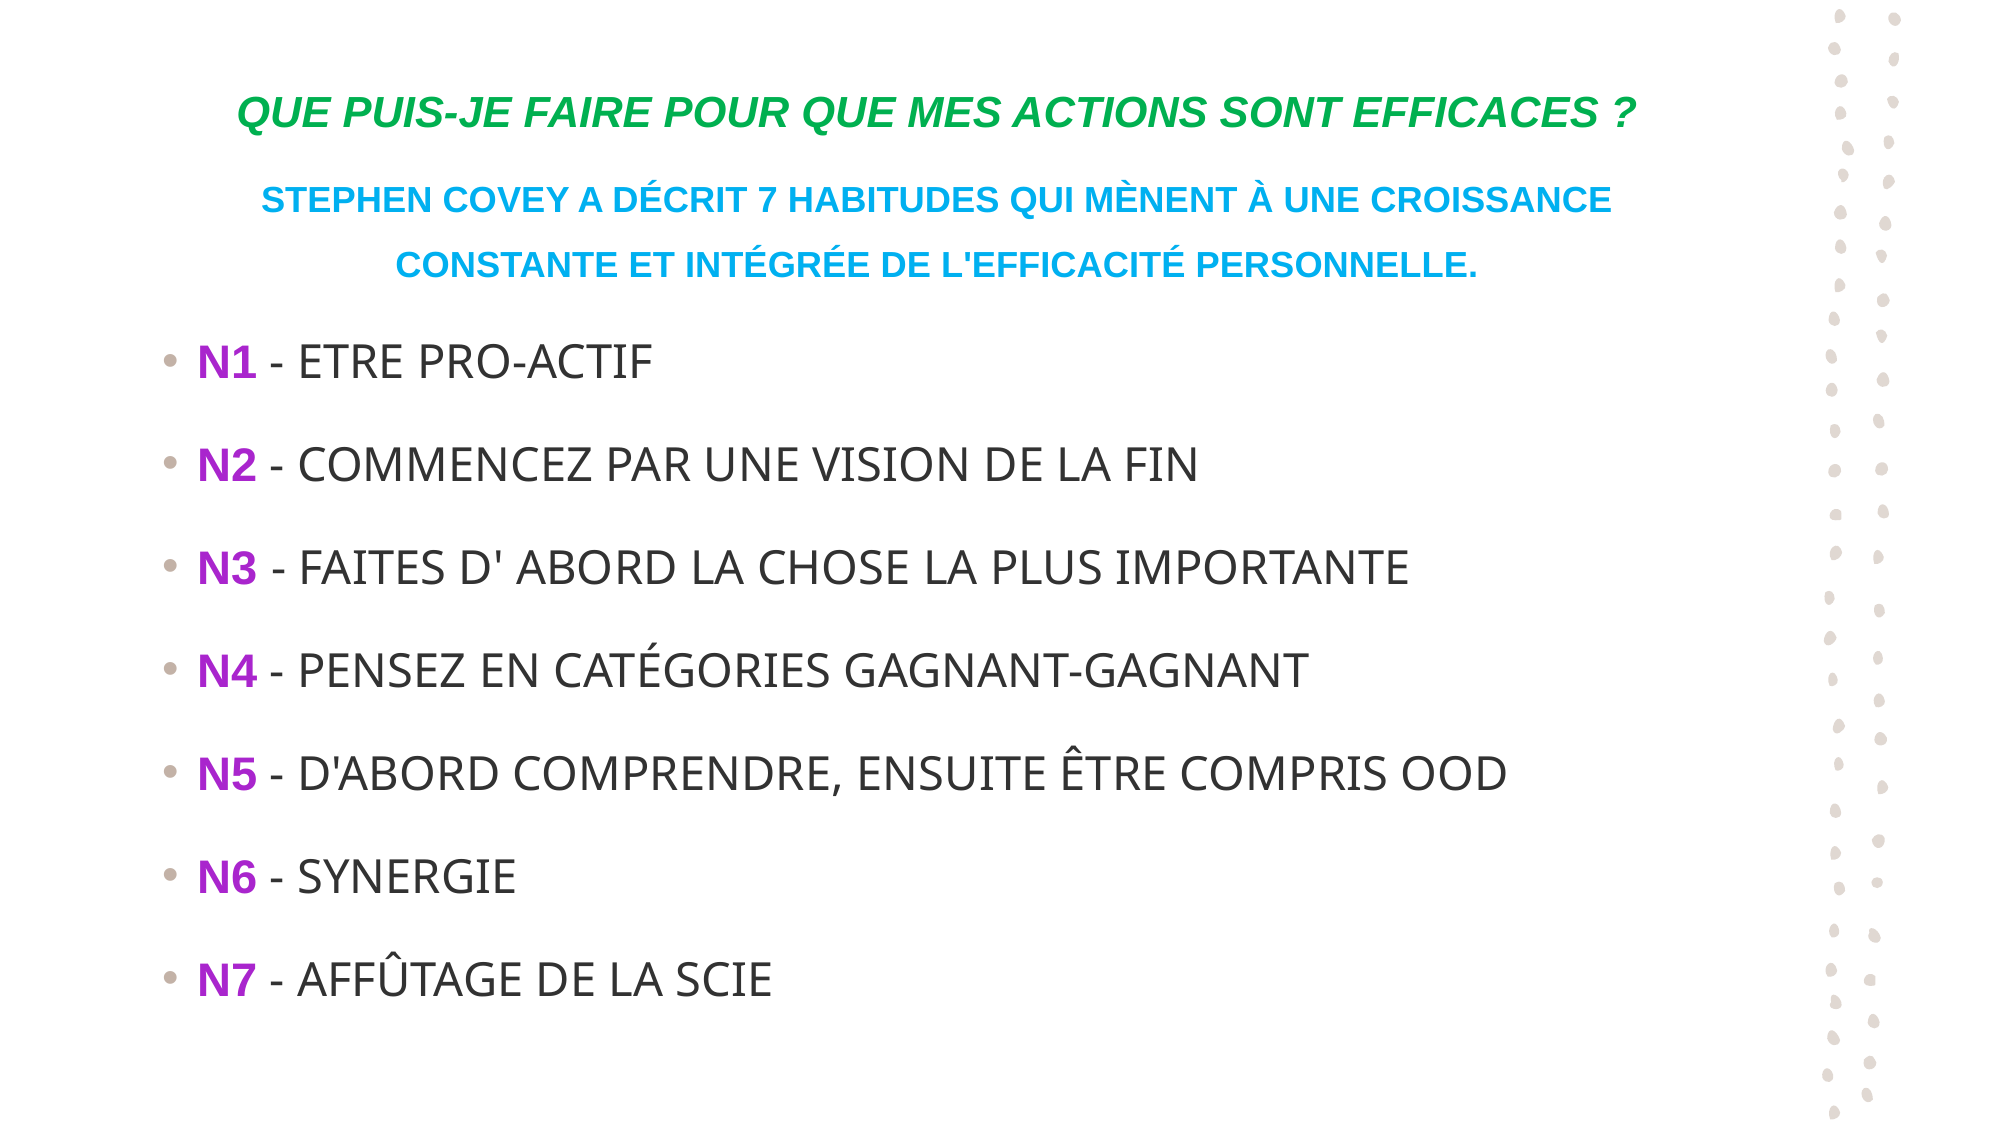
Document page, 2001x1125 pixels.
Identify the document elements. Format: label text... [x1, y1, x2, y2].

list QUE PUIS-JE FAIRE POUR QUE MES ACTIONS SONT EFFICACES ? STEPHEN COVEY A DÉCRIT 7 HABITUDES QUI MÈNENT À UNE CROISSANCE CONSTANTE ET INTÉGRÉE DE L'EFFICACITÉ PERSONNELLE. N1 - ETRE PRO-ACTIF N2 - COMMENCEZ PAR UNE VISION DE LA FIN N3 - FAITES D' ABORD LA CHOSE LA PLUS IMPORTANTE N4 - PENSEZ EN CATÉGORIES GAGNANT-GAGNANT N5 - D'ABORD COMPRENDRE, ENSUITE ÊTRE COMPRIS OOD N6 - SYNERGIE N7 - AFFÛTAGE DE LA SCIE [147, 50, 1728, 1019]
